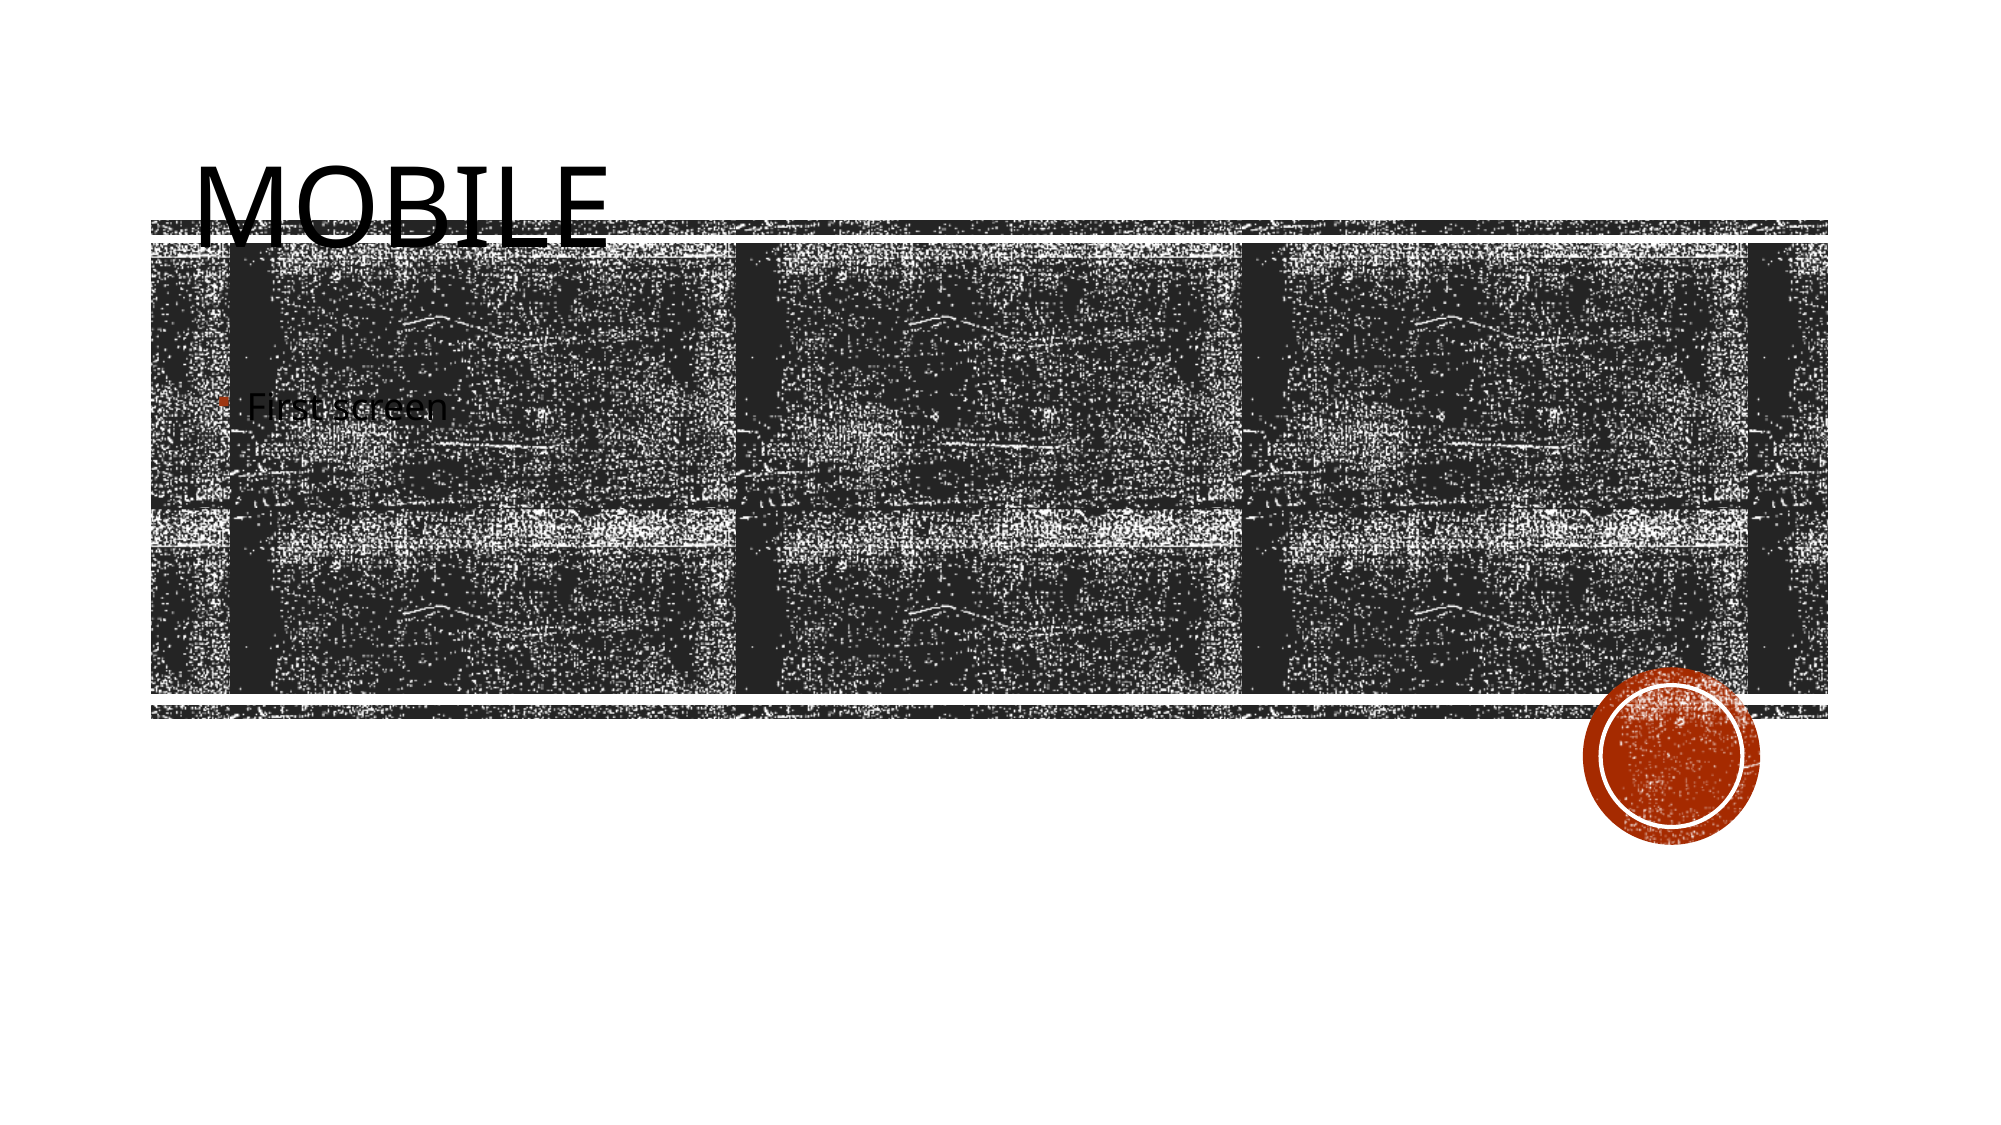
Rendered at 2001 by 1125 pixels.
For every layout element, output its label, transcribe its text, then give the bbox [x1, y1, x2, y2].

text_box First screen [175, 380, 1826, 1013]
title Mobile [175, 79, 1826, 344]
